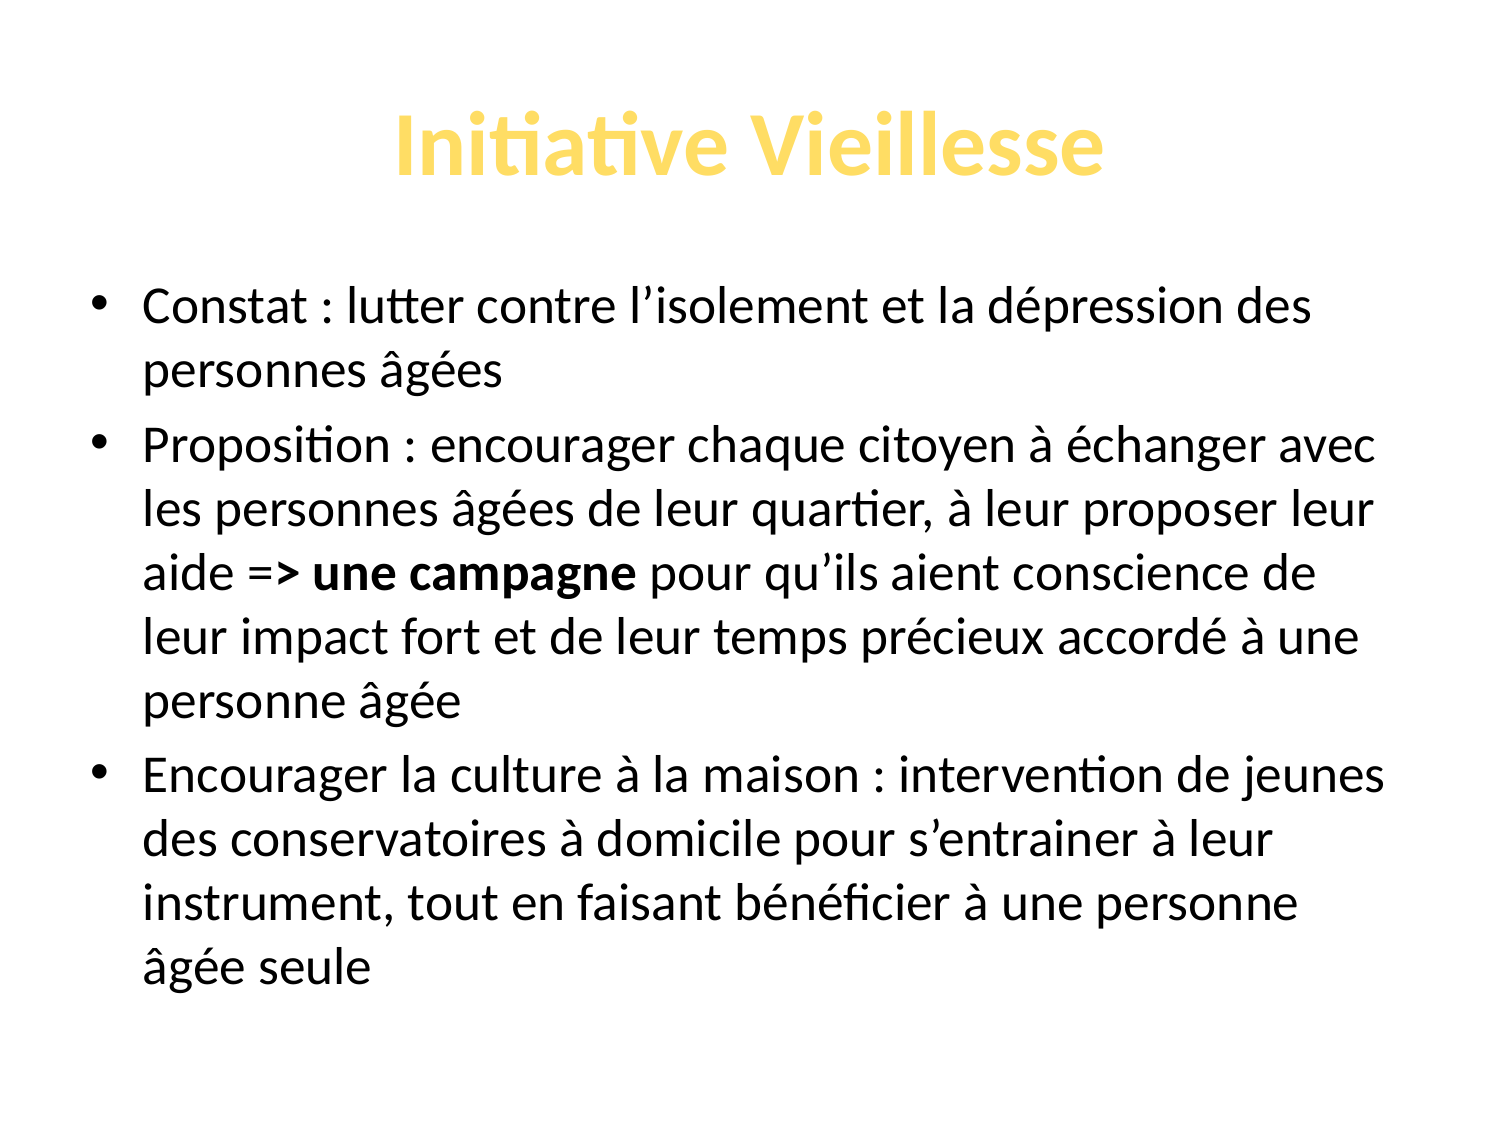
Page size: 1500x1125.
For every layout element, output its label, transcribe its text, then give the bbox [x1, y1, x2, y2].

title Initiative Vieillesse [75, 45, 1425, 233]
list Constat : lutter contre l’isolement et la dépression des personnes âgées Proposition : encourager chaque citoyen à échanger avec les personnes âgées de leur quartier, à leur proposer leur aide => une campagne pour qu’ils aient conscience de leur impact fort et de leur temps précieux accordé à une personne âgée Encourager la culture à la maison : intervention de jeunes des conservatoires à domicile pour s’entrainer à leur instrument, tout en faisant bénéficier à une personne âgée seule [75, 262, 1425, 1005]
